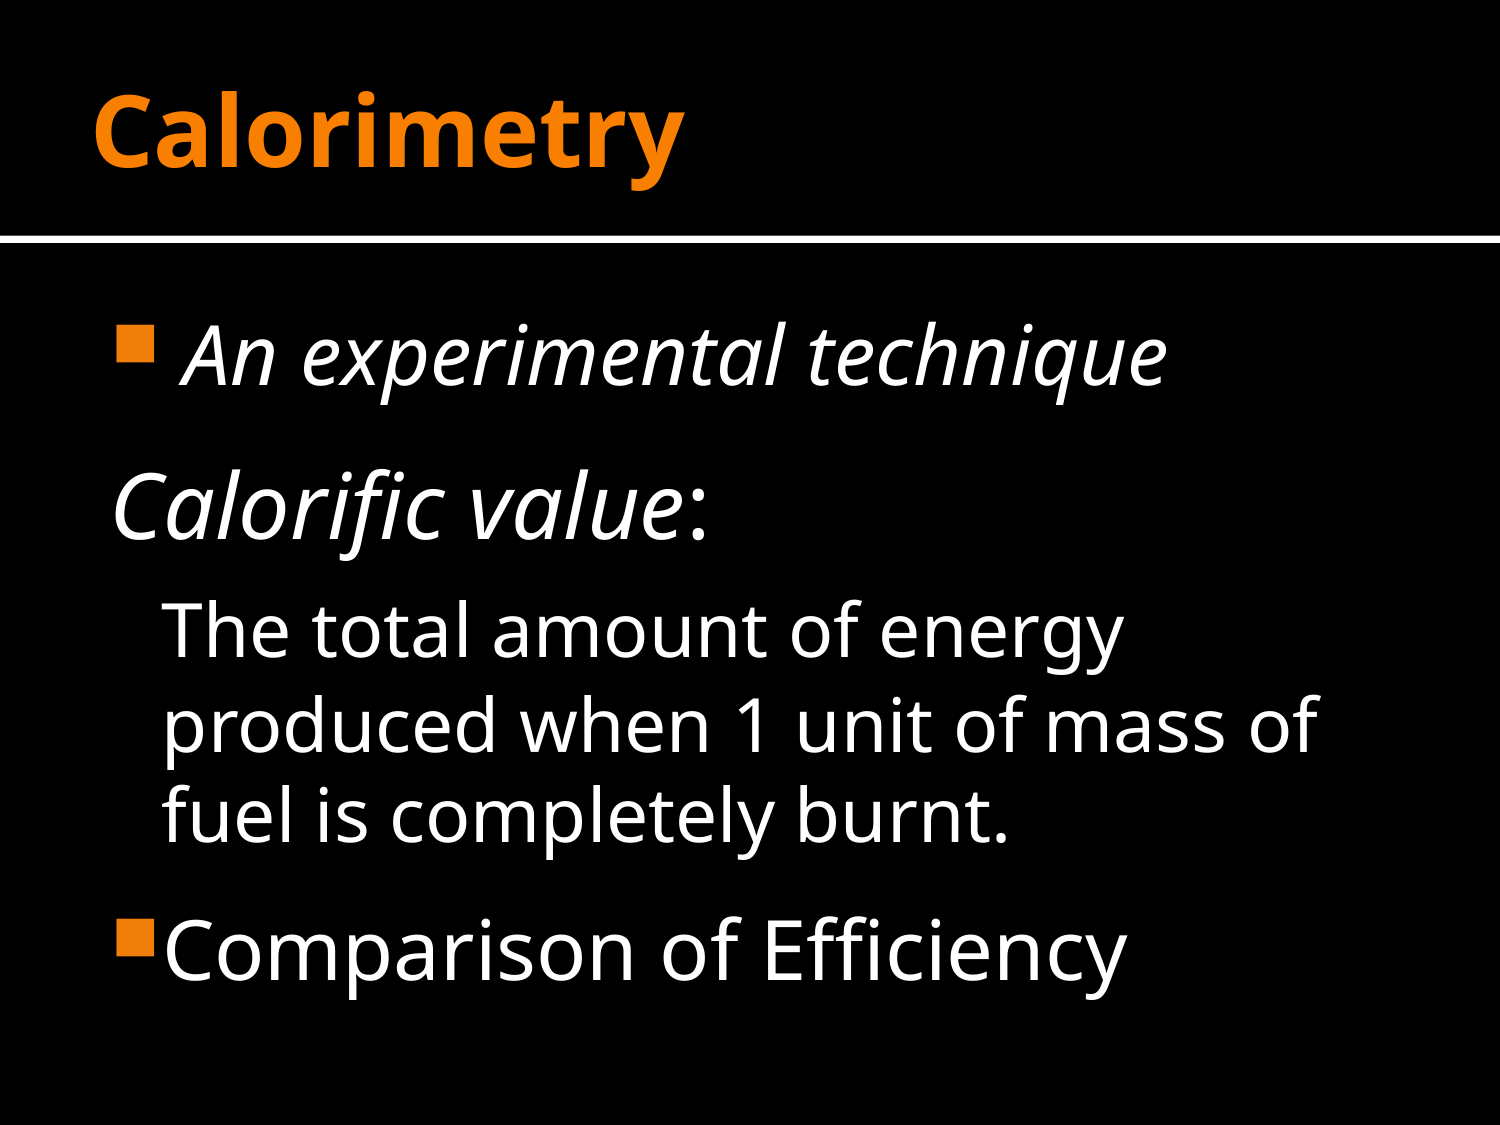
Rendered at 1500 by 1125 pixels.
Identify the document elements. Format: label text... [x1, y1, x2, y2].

title Calorimetry [75, 24, 1425, 231]
list An experimental technique Calorific value: The total amount of energy produced when 1 unit of mass of fuel is completely burnt. Comparison of Efficiency [74, 287, 1401, 1060]
